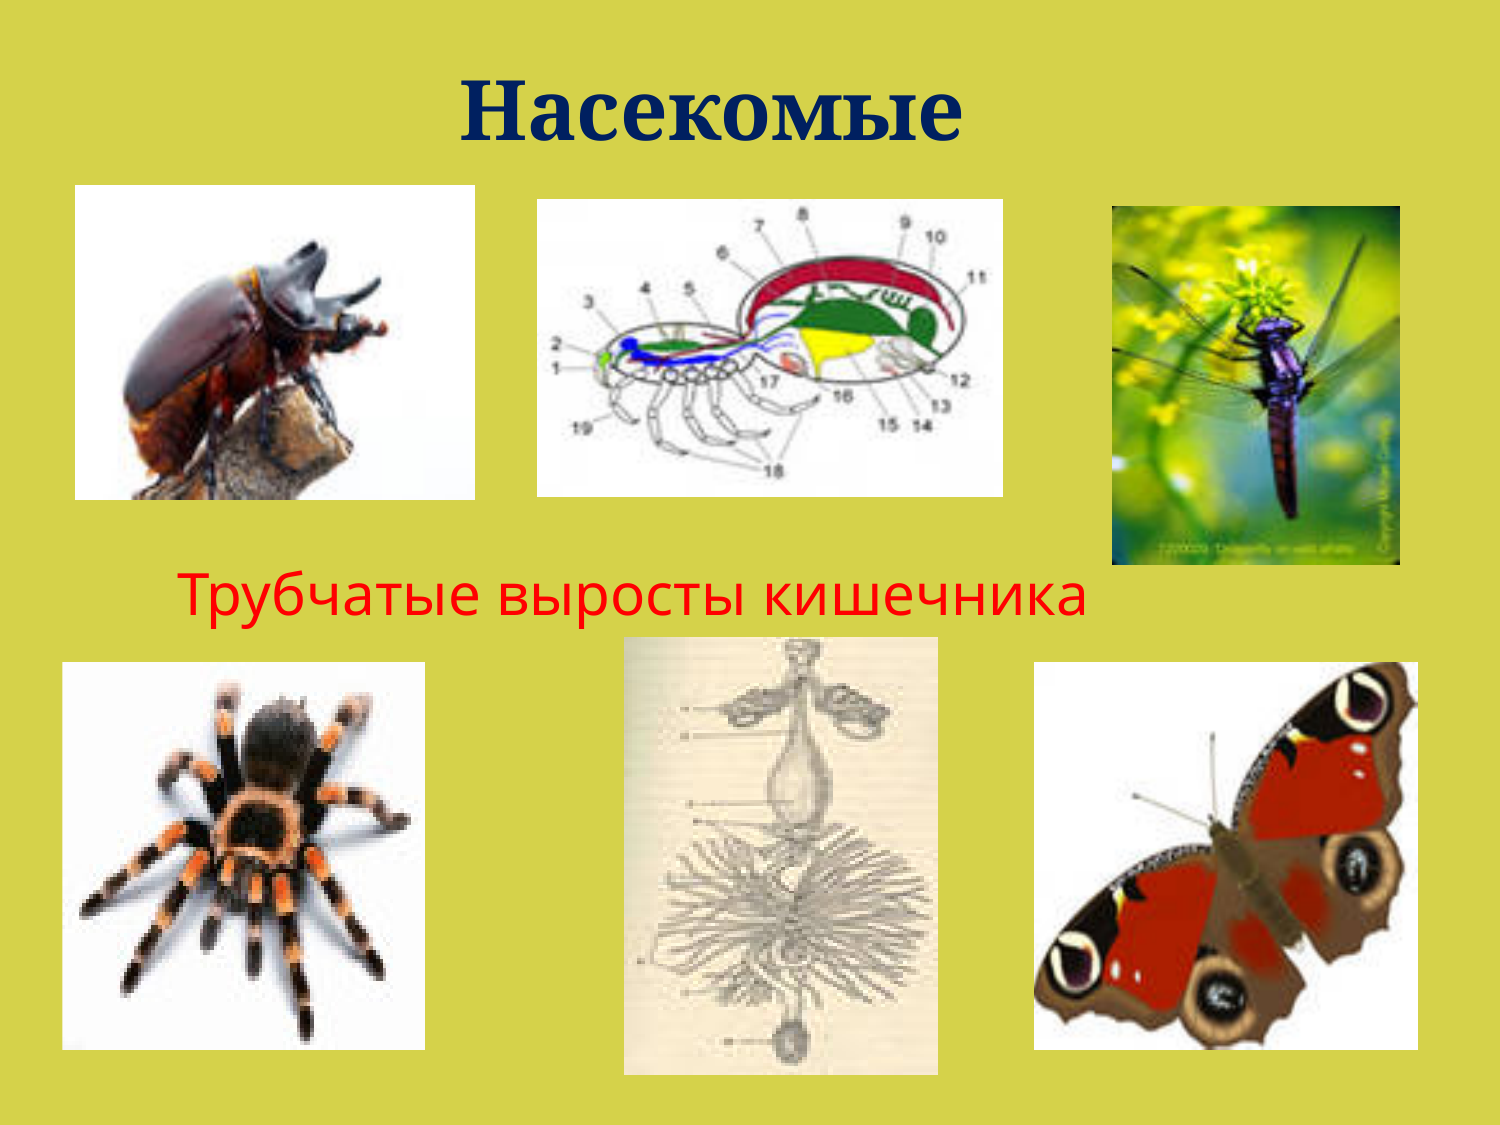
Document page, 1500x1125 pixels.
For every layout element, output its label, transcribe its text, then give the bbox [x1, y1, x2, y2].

picture [1034, 662, 1419, 1051]
list Насекомые [37, 49, 1388, 988]
picture [537, 199, 1003, 498]
picture [624, 637, 938, 1076]
picture [74, 185, 476, 501]
picture [62, 662, 426, 1051]
picture [1112, 205, 1401, 566]
text_box Трубчатые выросты кишечника [162, 549, 1163, 635]
